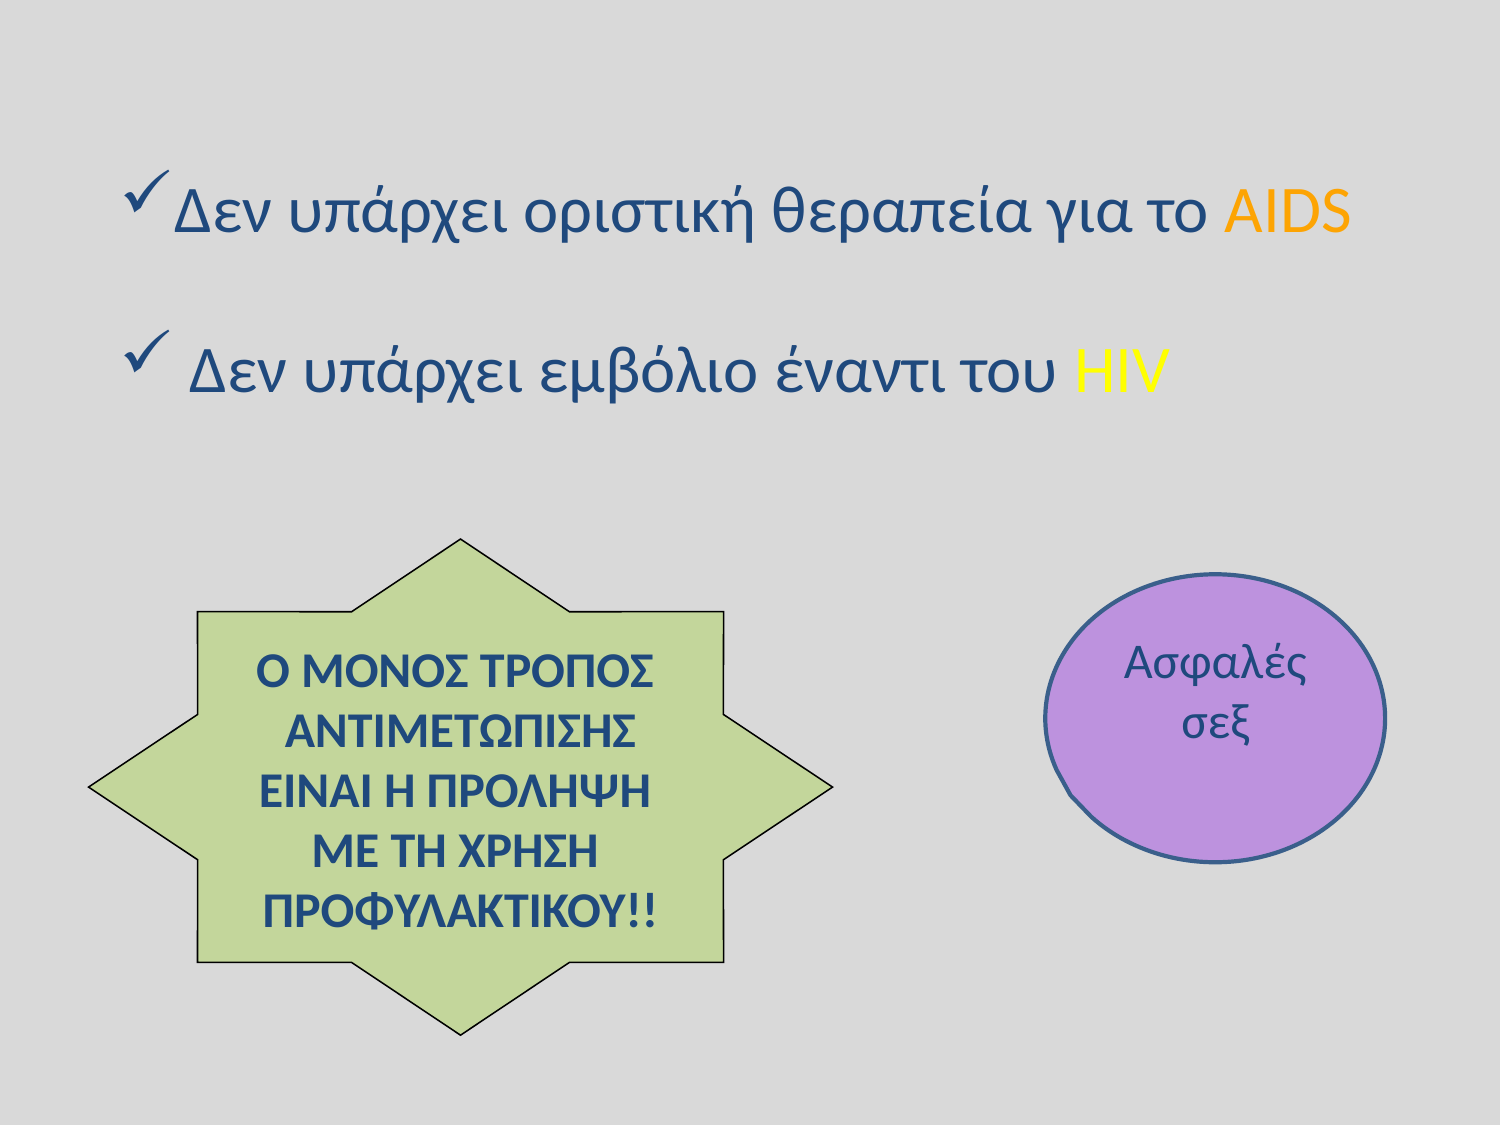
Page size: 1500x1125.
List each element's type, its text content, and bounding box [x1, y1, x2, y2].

text_box Δεν υπάρχει οριστική θεραπεία για το ΑIDS Δεν υπάρχει εμβόλιο έναντι του HIV [105, 78, 1367, 573]
text_box Ασφαλές σεξ [1043, 572, 1388, 865]
text_box Ο ΜΟΝΟΣ ΤΡΟΠΟΣ ΑΝΤΙΜΕΤΩΠΙΣΗΣ ΕΙΝΑΙ Η ΠΡΟΛΗΨΗ ΜΕ ΤΗ ΧΡΗΣΗ ΠΡΟΦΥΛΑΚΤΙΚΟΥ!! [88, 539, 833, 1036]
